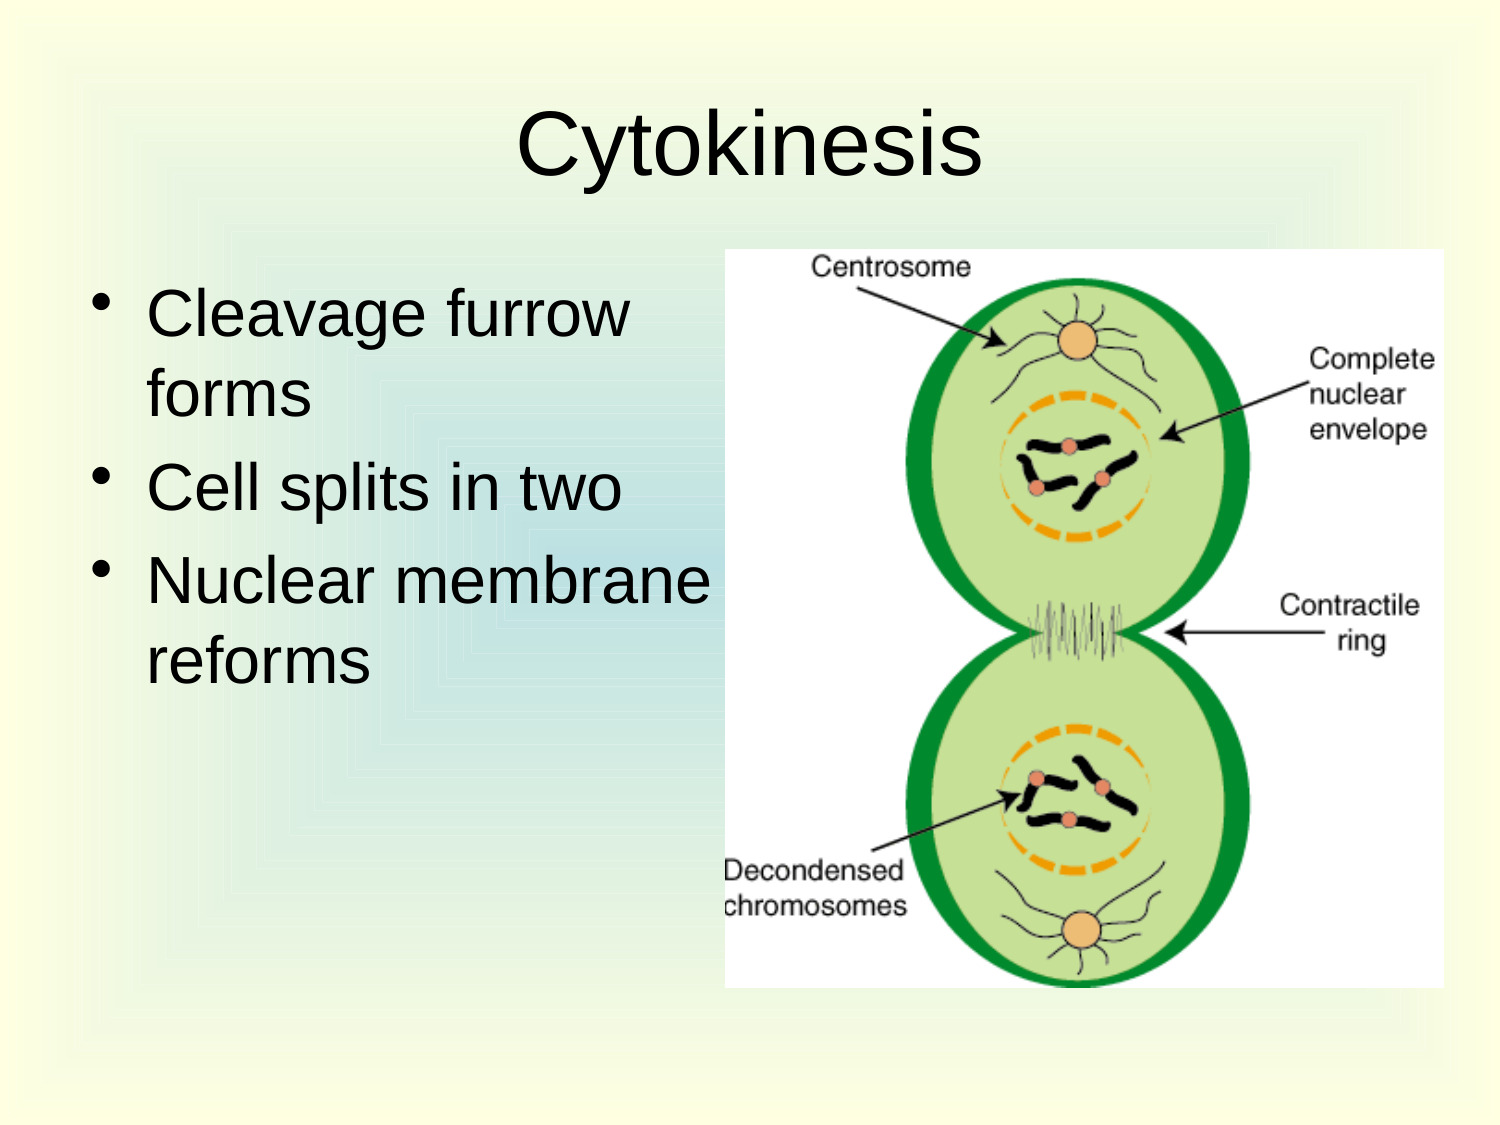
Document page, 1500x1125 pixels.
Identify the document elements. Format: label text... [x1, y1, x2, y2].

list Cleavage furrow forms Cell splits in two Nuclear membrane reforms [74, 262, 738, 1006]
picture [724, 249, 1445, 988]
title Cytokinesis [74, 44, 1426, 233]
